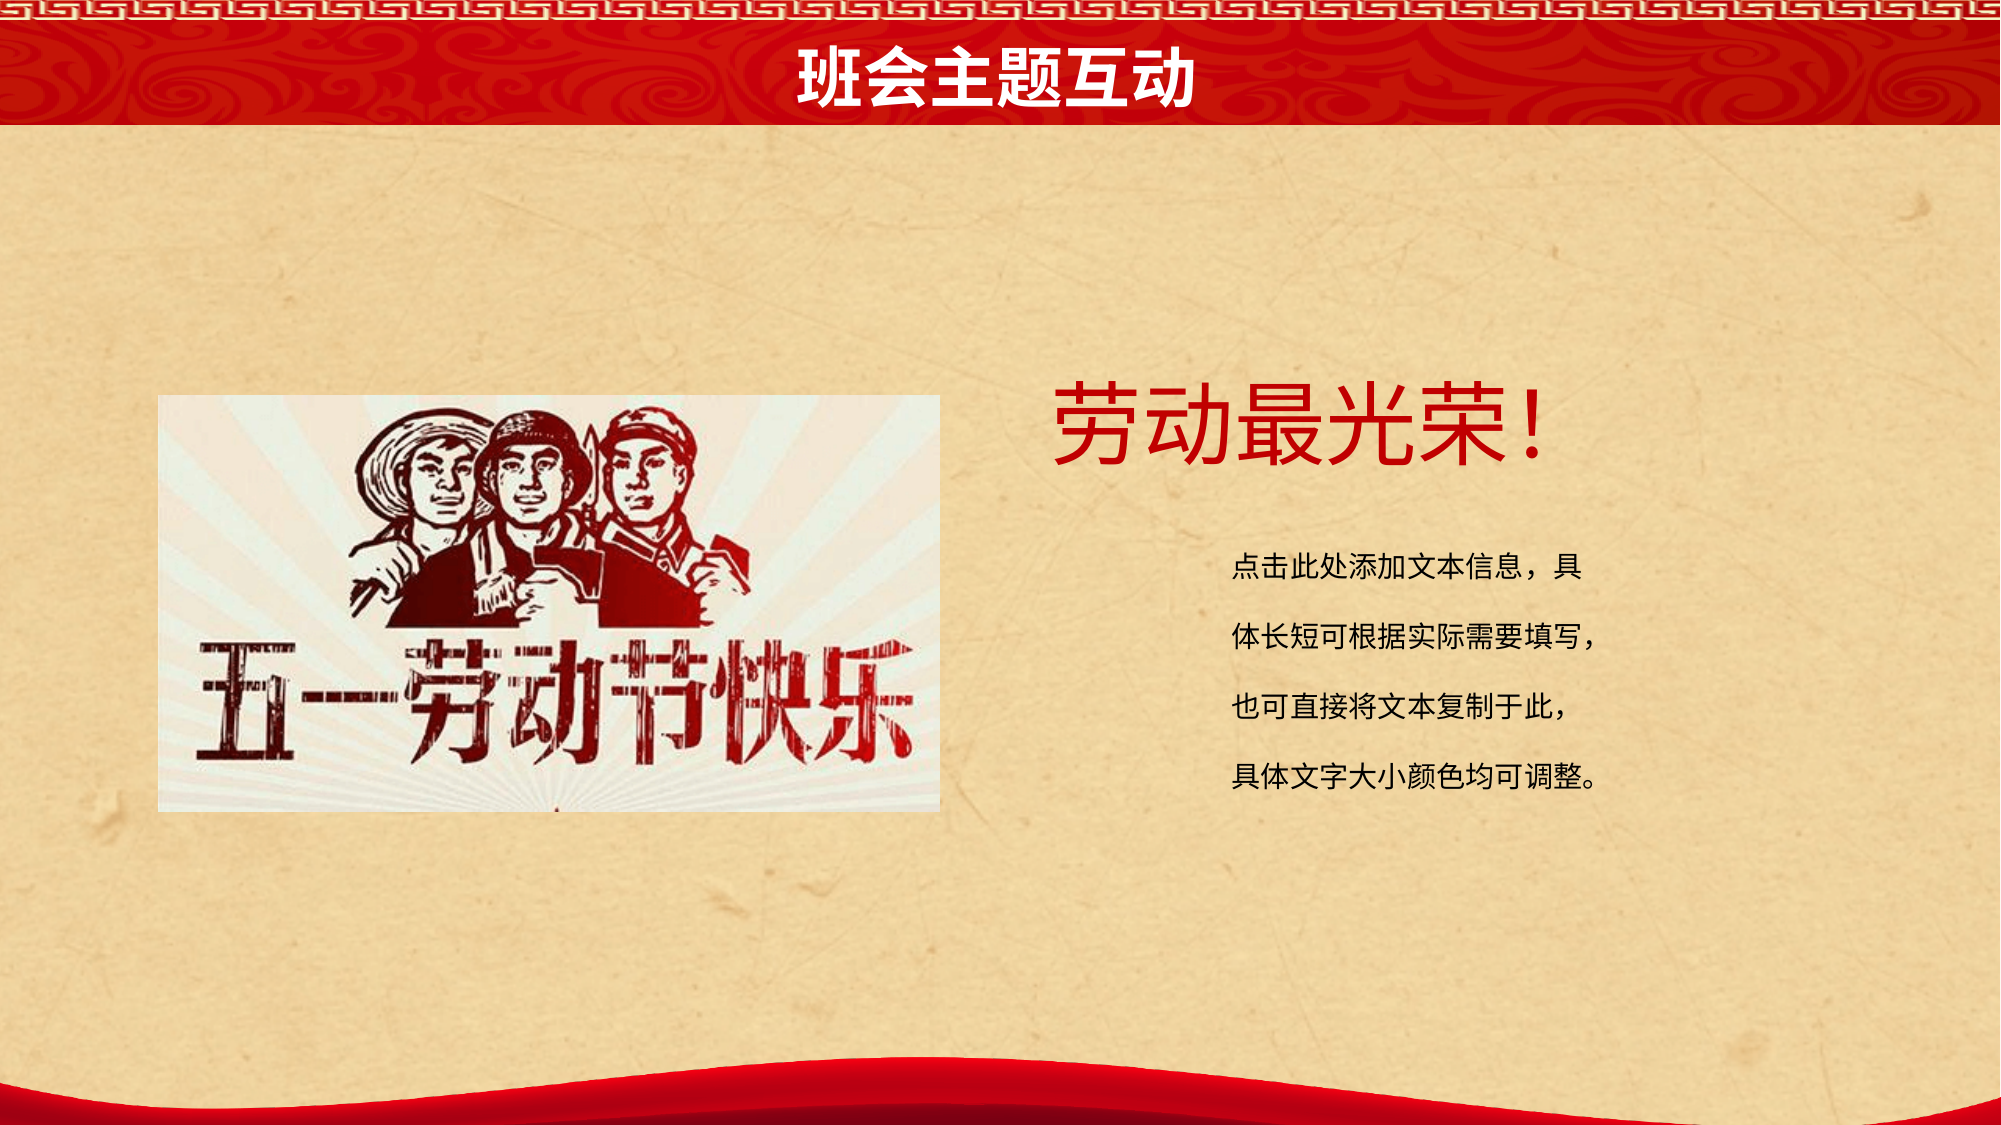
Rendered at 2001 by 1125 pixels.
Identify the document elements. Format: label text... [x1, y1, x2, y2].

picture [0, 0, 2001, 1125]
text_box 劳动最光荣！ [1035, 359, 1616, 485]
text_box 点击此处添加文本信息，具体长短可根据实际需要填写，也可直接将文本复制于此，具体文字大小颜色均可调整。 [1216, 506, 1616, 861]
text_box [0, 0, 2000, 125]
